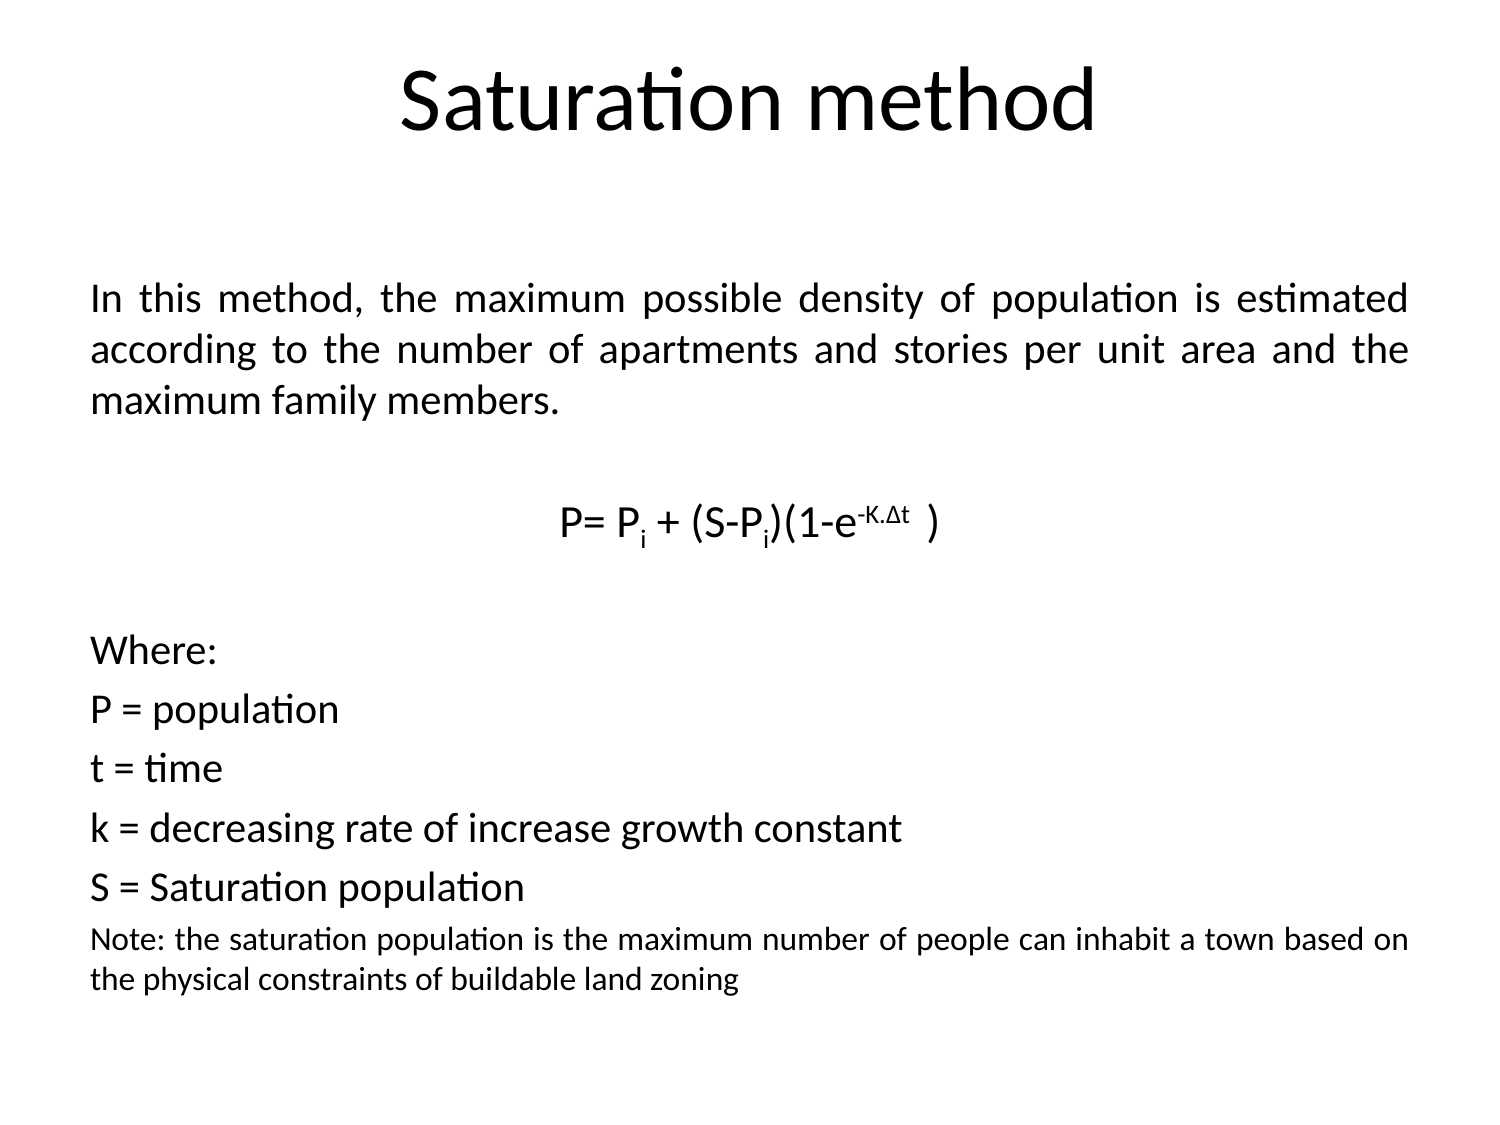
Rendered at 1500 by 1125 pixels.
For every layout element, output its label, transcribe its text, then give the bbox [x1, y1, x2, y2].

title Saturation method [75, 0, 1425, 188]
list In this method, the maximum possible density of population is estimated according to the number of apartments and stories per unit area and the maximum family members. P= Pi + (S-Pi)(1-e-K.∆t ) Where: P = population t = time k = decreasing rate of increase growth constant S = Saturation population Note: the saturation population is the maximum number of people can inhabit a town based on the physical constraints of buildable land zoning [75, 262, 1425, 1005]
